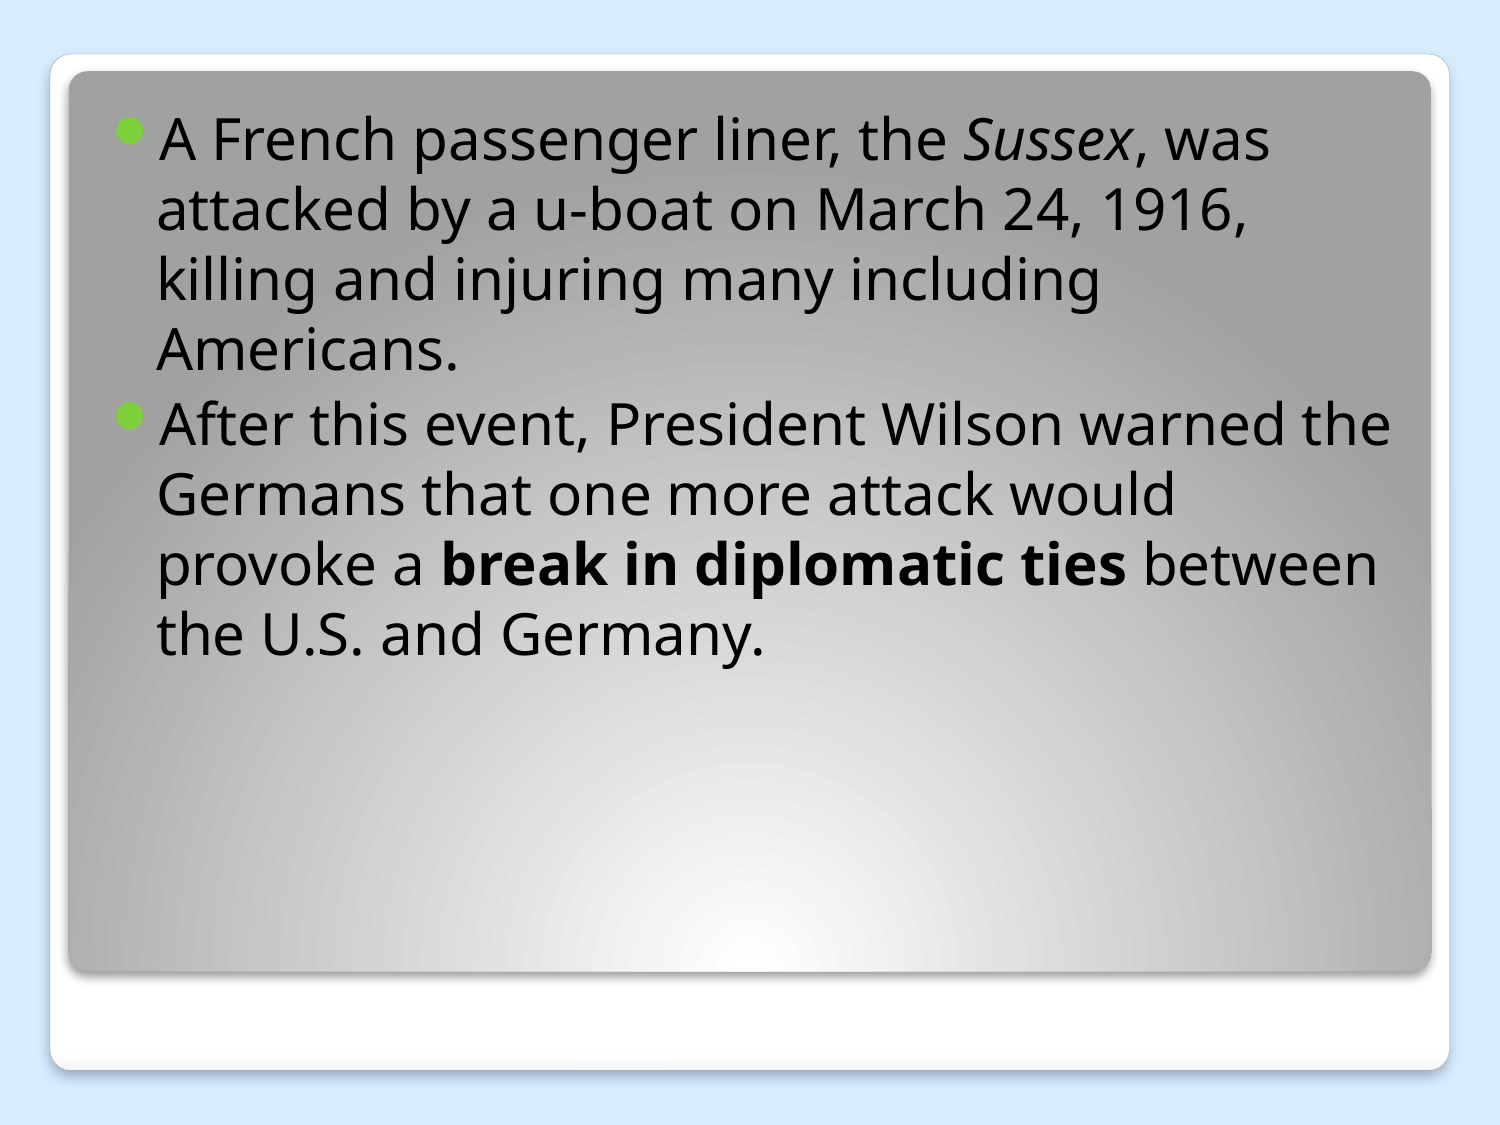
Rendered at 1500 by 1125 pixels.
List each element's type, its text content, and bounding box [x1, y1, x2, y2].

list A French passenger liner, the Sussex, was attacked by a u-boat on March 24, 1916, killing and injuring many including Americans. After this event, President Wilson warned the Germans that one more attack would provoke a break in diplomatic ties between the U.S. and Germany. [82, 86, 1425, 774]
